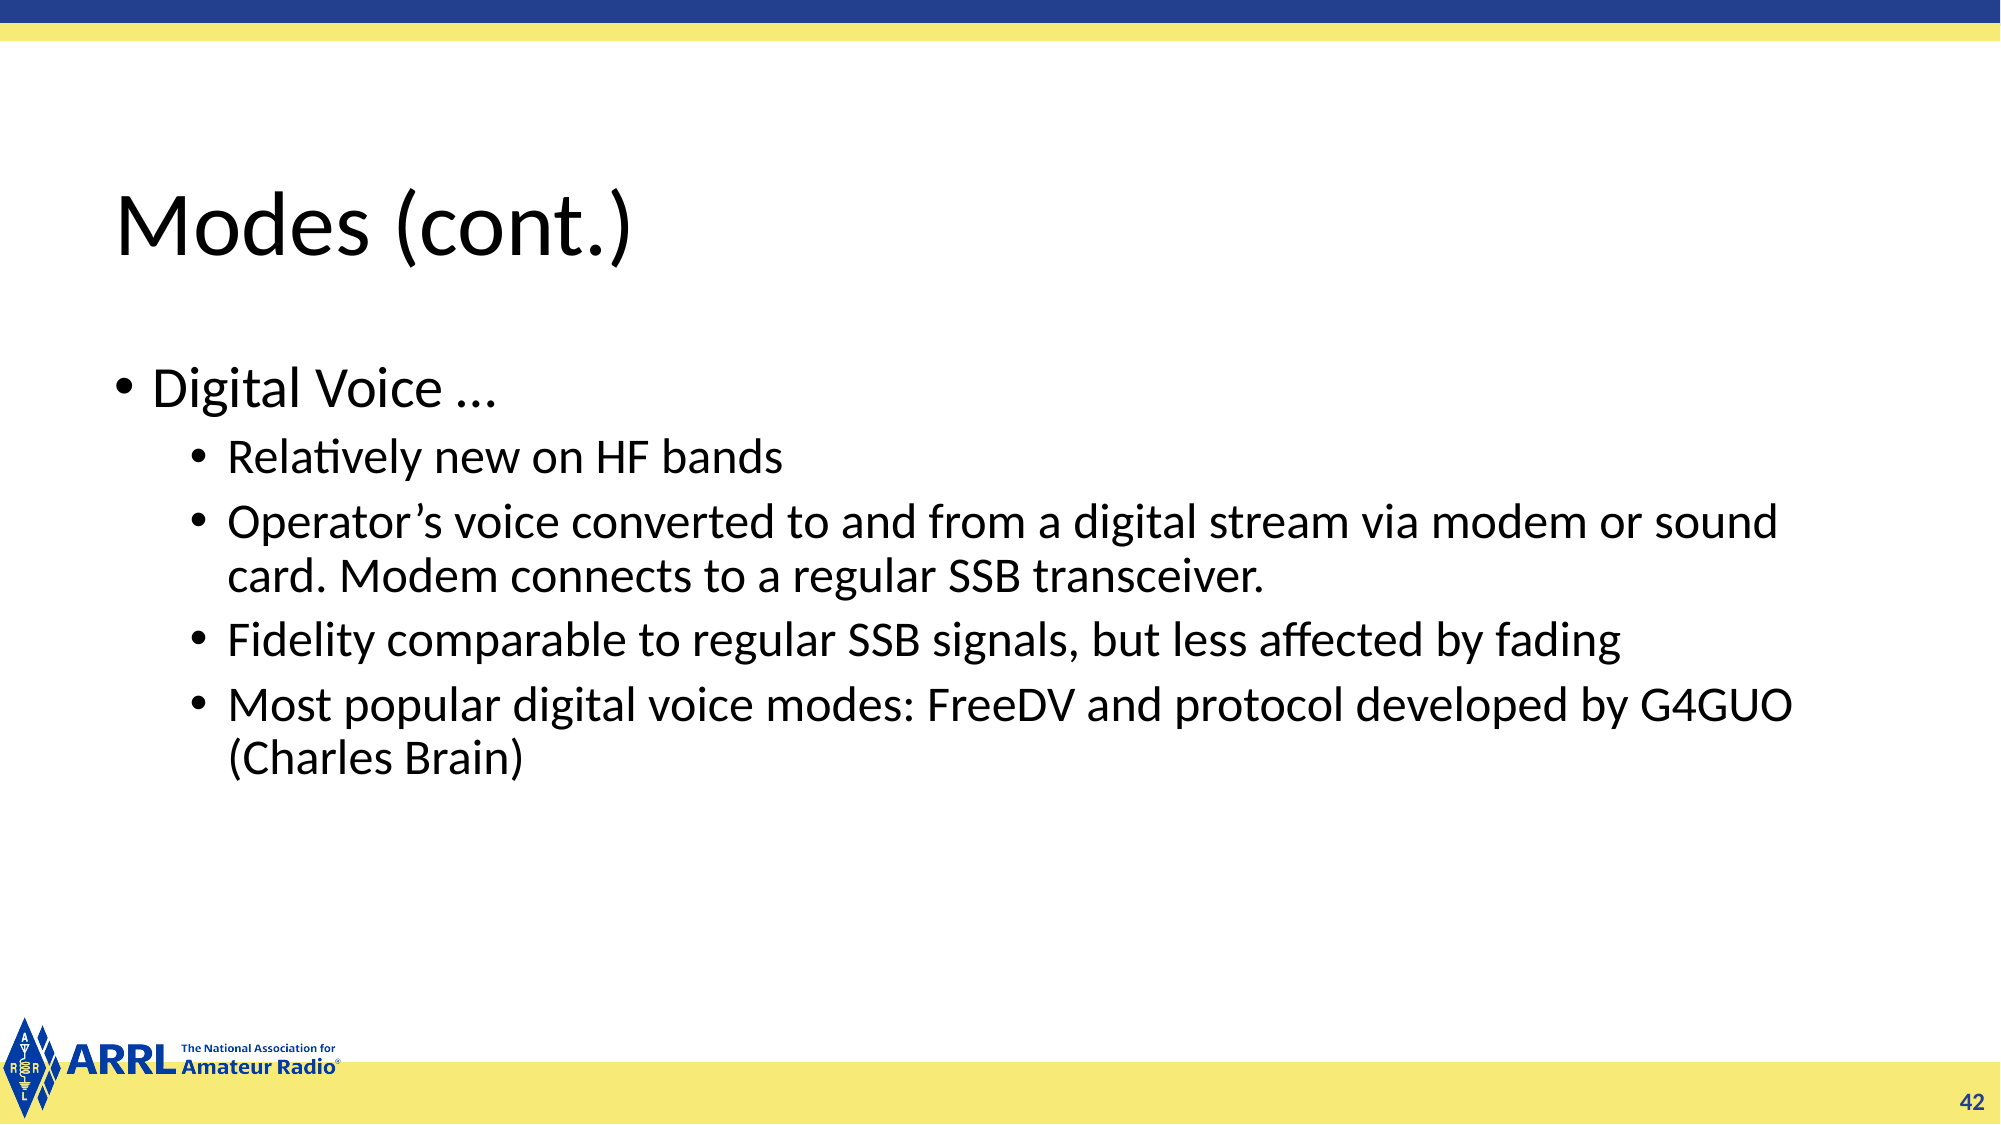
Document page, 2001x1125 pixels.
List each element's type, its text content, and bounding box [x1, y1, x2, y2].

picture [1, 1015, 342, 1121]
title Modes (cont.) [99, 168, 1900, 313]
list Digital Voice … Relatively new on HF bands Operator’s voice converted to and from a digital stream via modem or sound card. Modem connects to a regular SSB transceiver. Fidelity comparable to regular SSB signals, but less affected by fading Most popular digital voice modes: FreeDV and protocol developed by G4GUO (Charles Brain) [99, 350, 1900, 1037]
